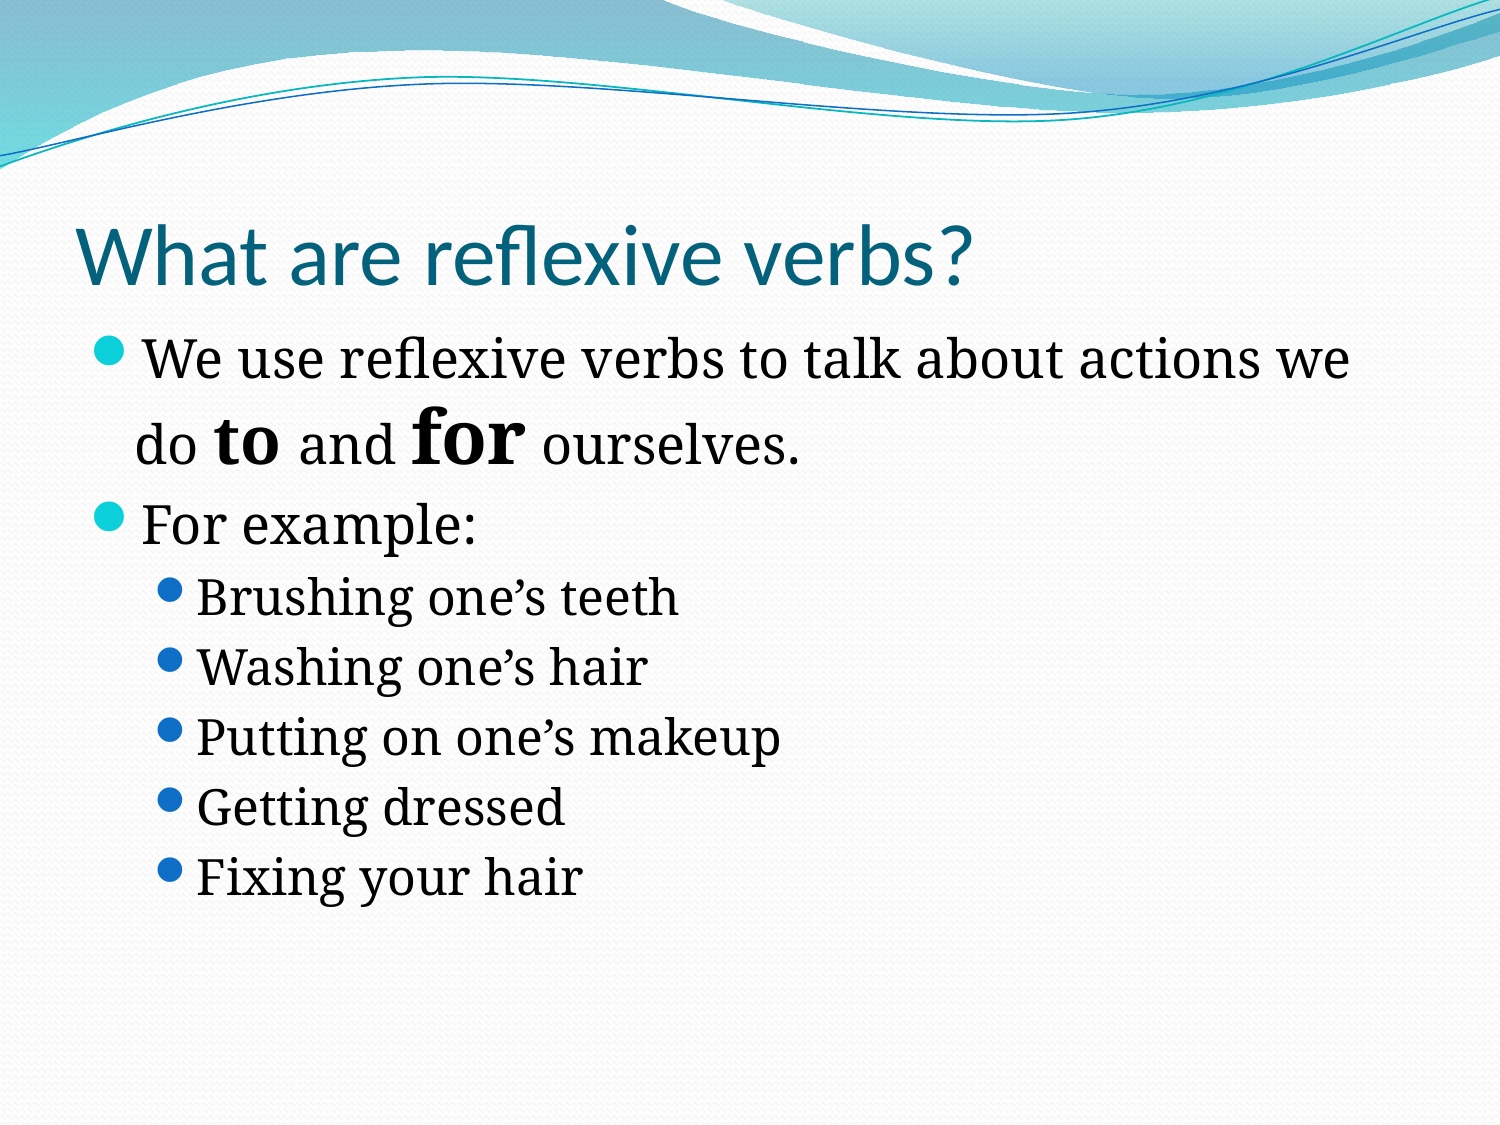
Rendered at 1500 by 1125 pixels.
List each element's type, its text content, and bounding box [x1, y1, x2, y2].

title What are reflexive verbs? [75, 115, 1425, 303]
list We use reflexive verbs to talk about actions we do to and for ourselves. For example: Brushing one’s teeth Washing one’s hair Putting on one’s makeup Getting dressed Fixing your hair [75, 317, 1425, 1038]
